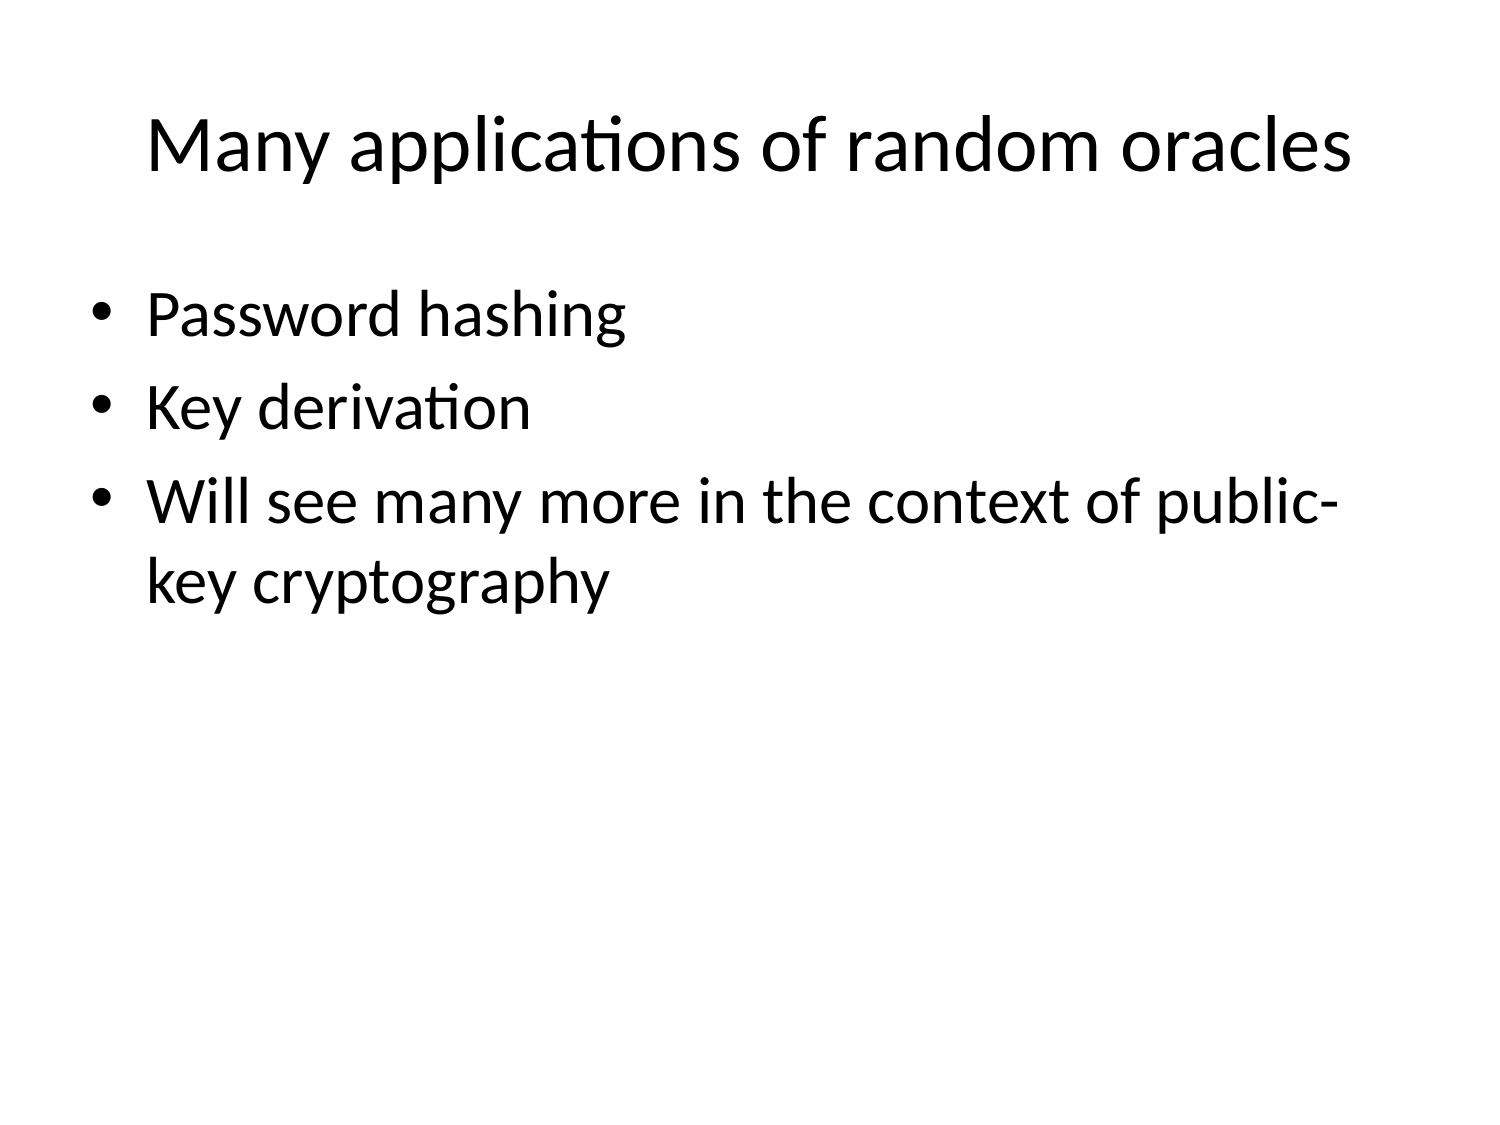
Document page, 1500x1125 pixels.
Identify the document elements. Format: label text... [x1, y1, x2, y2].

title Many applications of random oracles [75, 45, 1425, 233]
list Password hashing Key derivation Will see many more in the context of public-key cryptography [75, 262, 1425, 1005]
